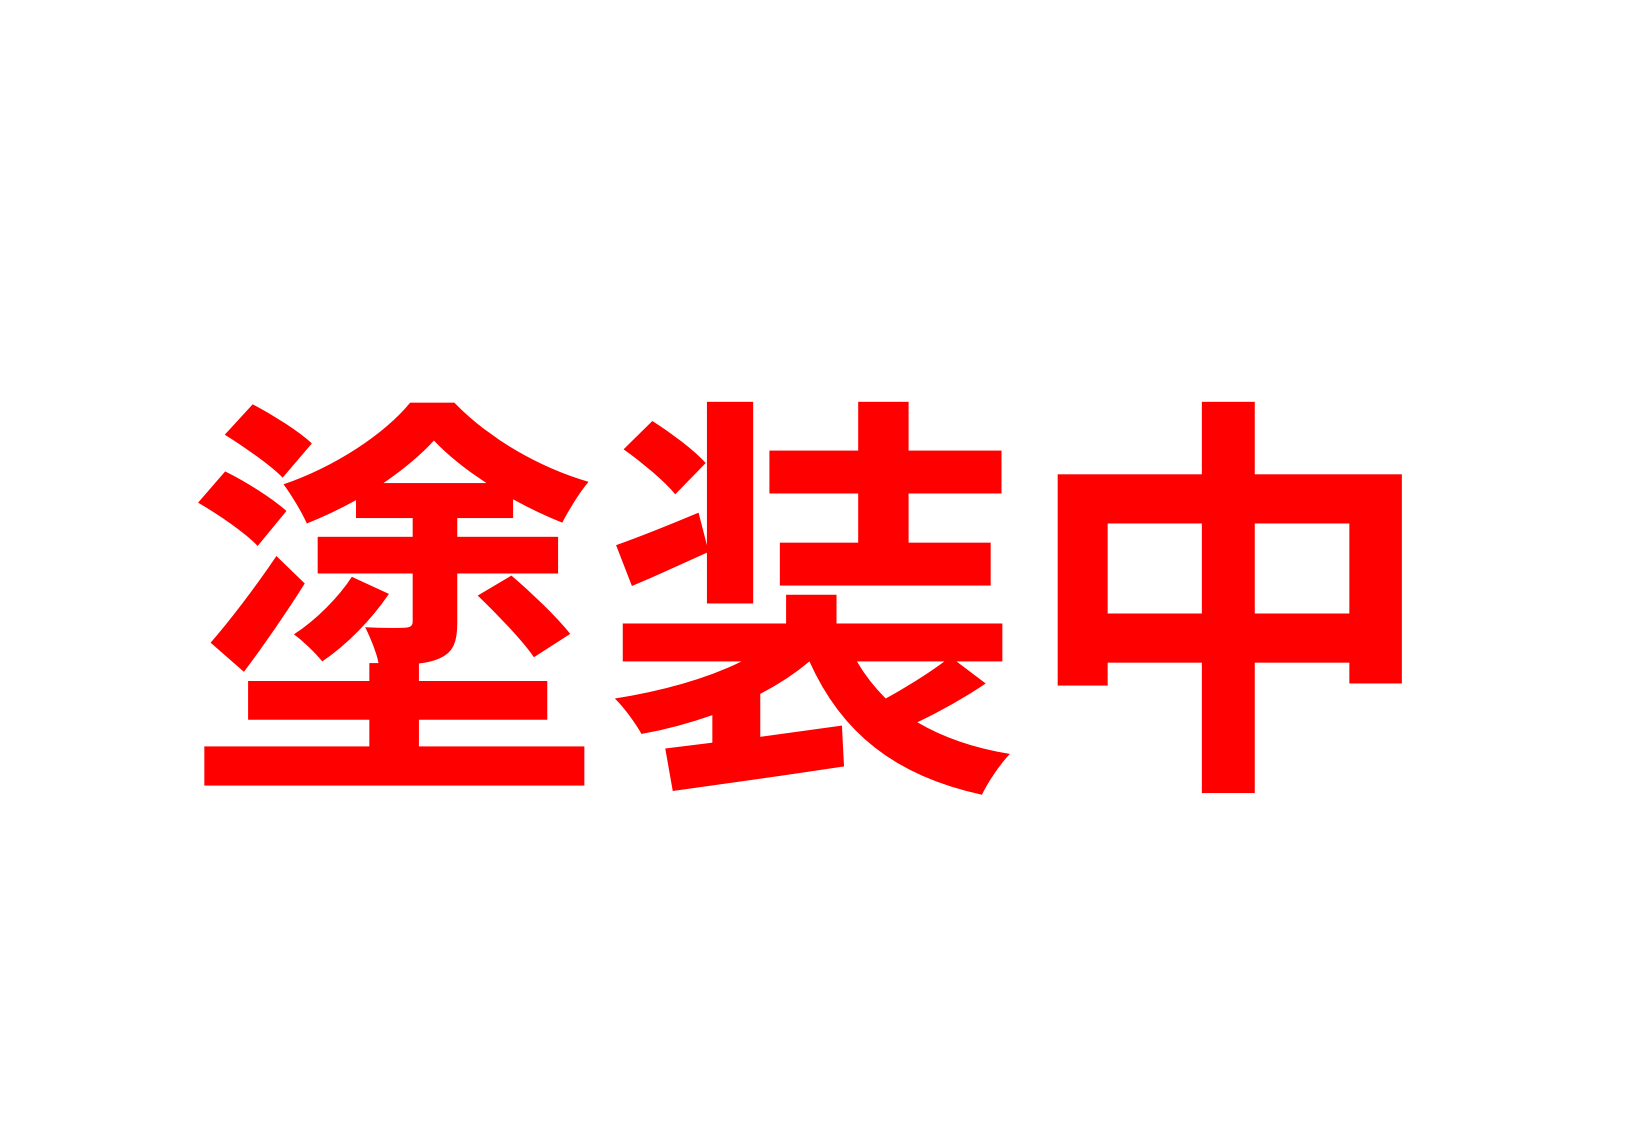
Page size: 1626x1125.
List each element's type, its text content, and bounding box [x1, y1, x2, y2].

text_box 塗装中 [0, 332, 1625, 848]
